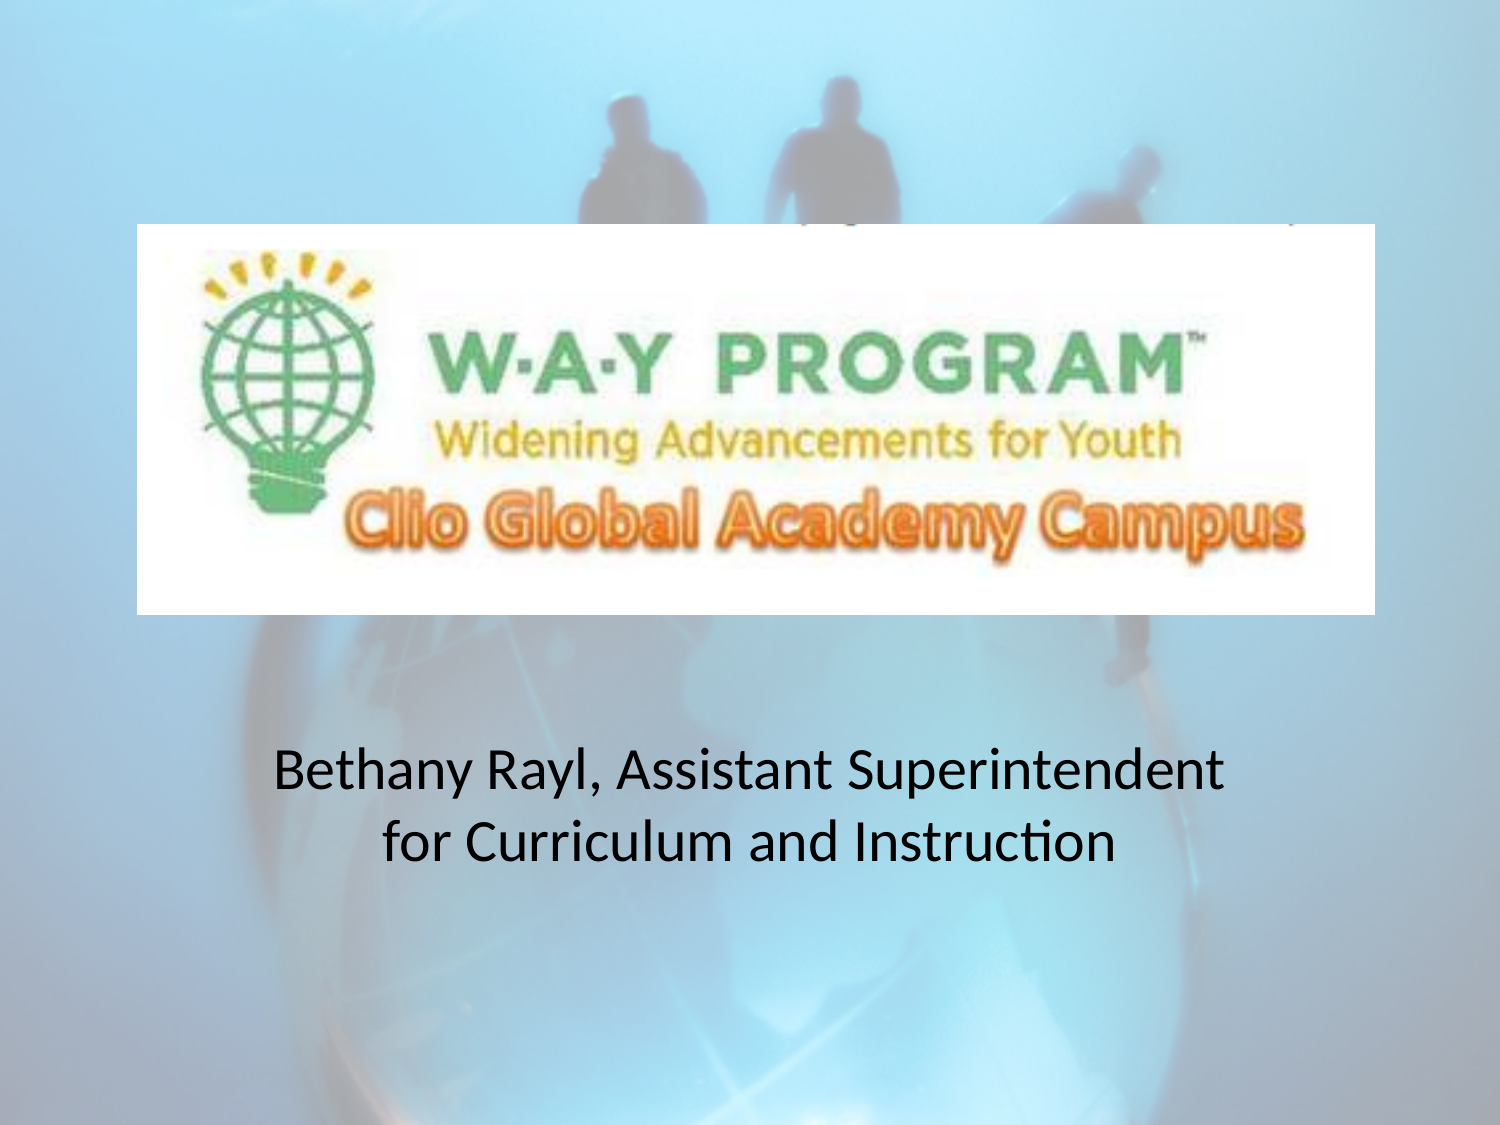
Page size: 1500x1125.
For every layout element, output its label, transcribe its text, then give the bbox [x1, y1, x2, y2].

picture [137, 224, 1375, 615]
subtitle Bethany Rayl, Assistant Superintendent for Curriculum and Instruction [225, 637, 1275, 925]
